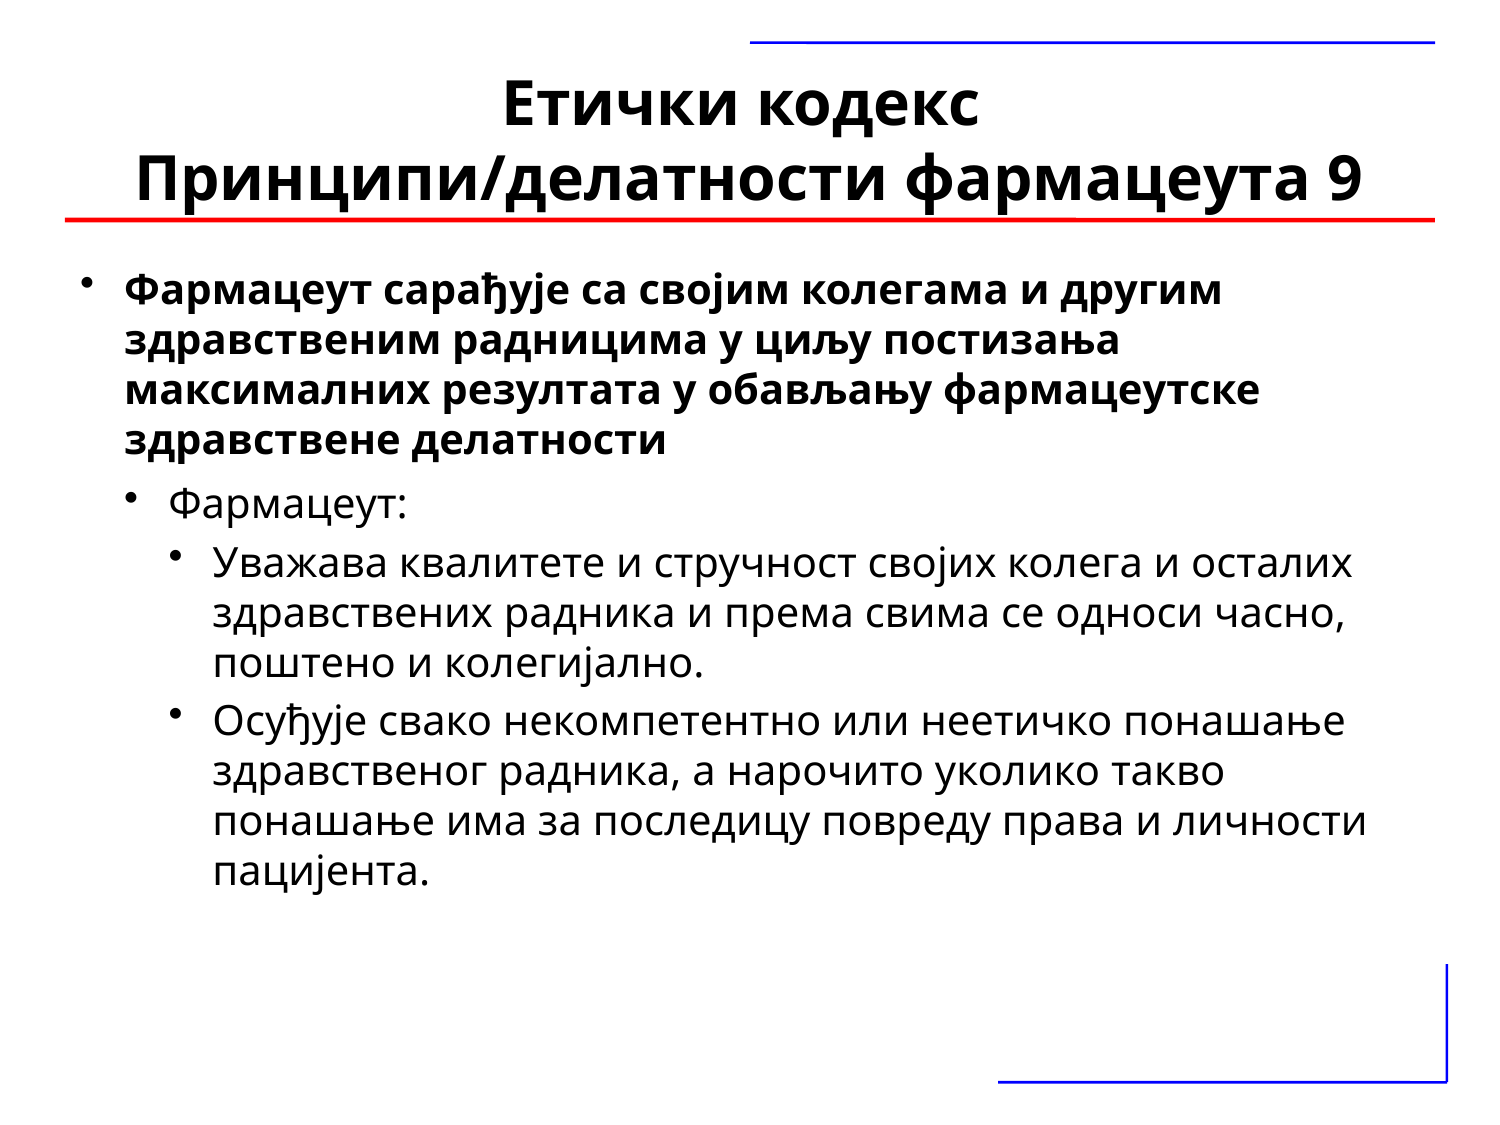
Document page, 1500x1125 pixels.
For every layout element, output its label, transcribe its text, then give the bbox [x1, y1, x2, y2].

list Фармацеут сарађује са својим колегама и другим здравственим радницима у циљу постизања максималних резултата у обављању фармацеутске здравствене делатности Фармацеут: Уважава квалитете и стручност својих колега и осталих здравствених радника и према свима се односи часно, поштено и колегијално. Осуђује свако некомпетентно или неетичко понашање здравственог радника, а нарочито уколико такво понашање има за последицу повреду права и личности пацијента. [64, 255, 1448, 1071]
text_box Етички кодекс Принципи/делатности фармацеута 9 [75, 20, 1424, 220]
